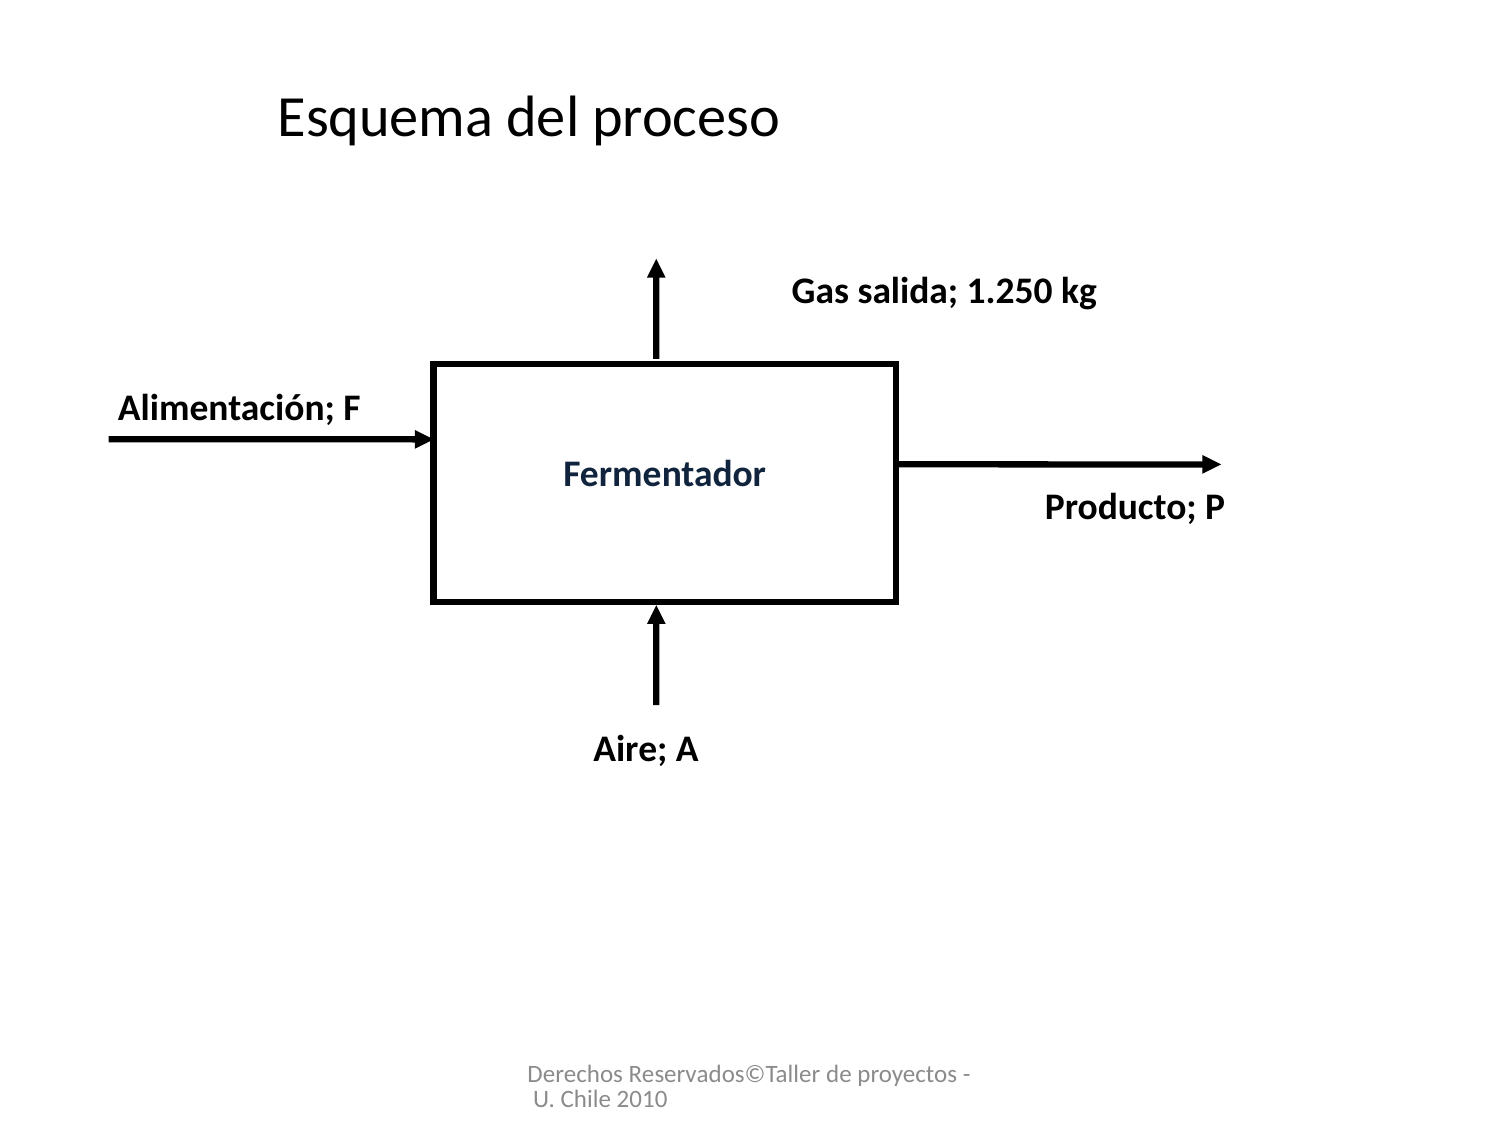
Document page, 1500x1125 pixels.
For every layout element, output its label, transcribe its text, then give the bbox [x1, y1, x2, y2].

footer Derechos Reservados©Taller de proyectos - U. Chile 2010 [512, 1042, 988, 1103]
text_box Esquema del proceso [262, 70, 796, 156]
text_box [58, 257, 1359, 777]
